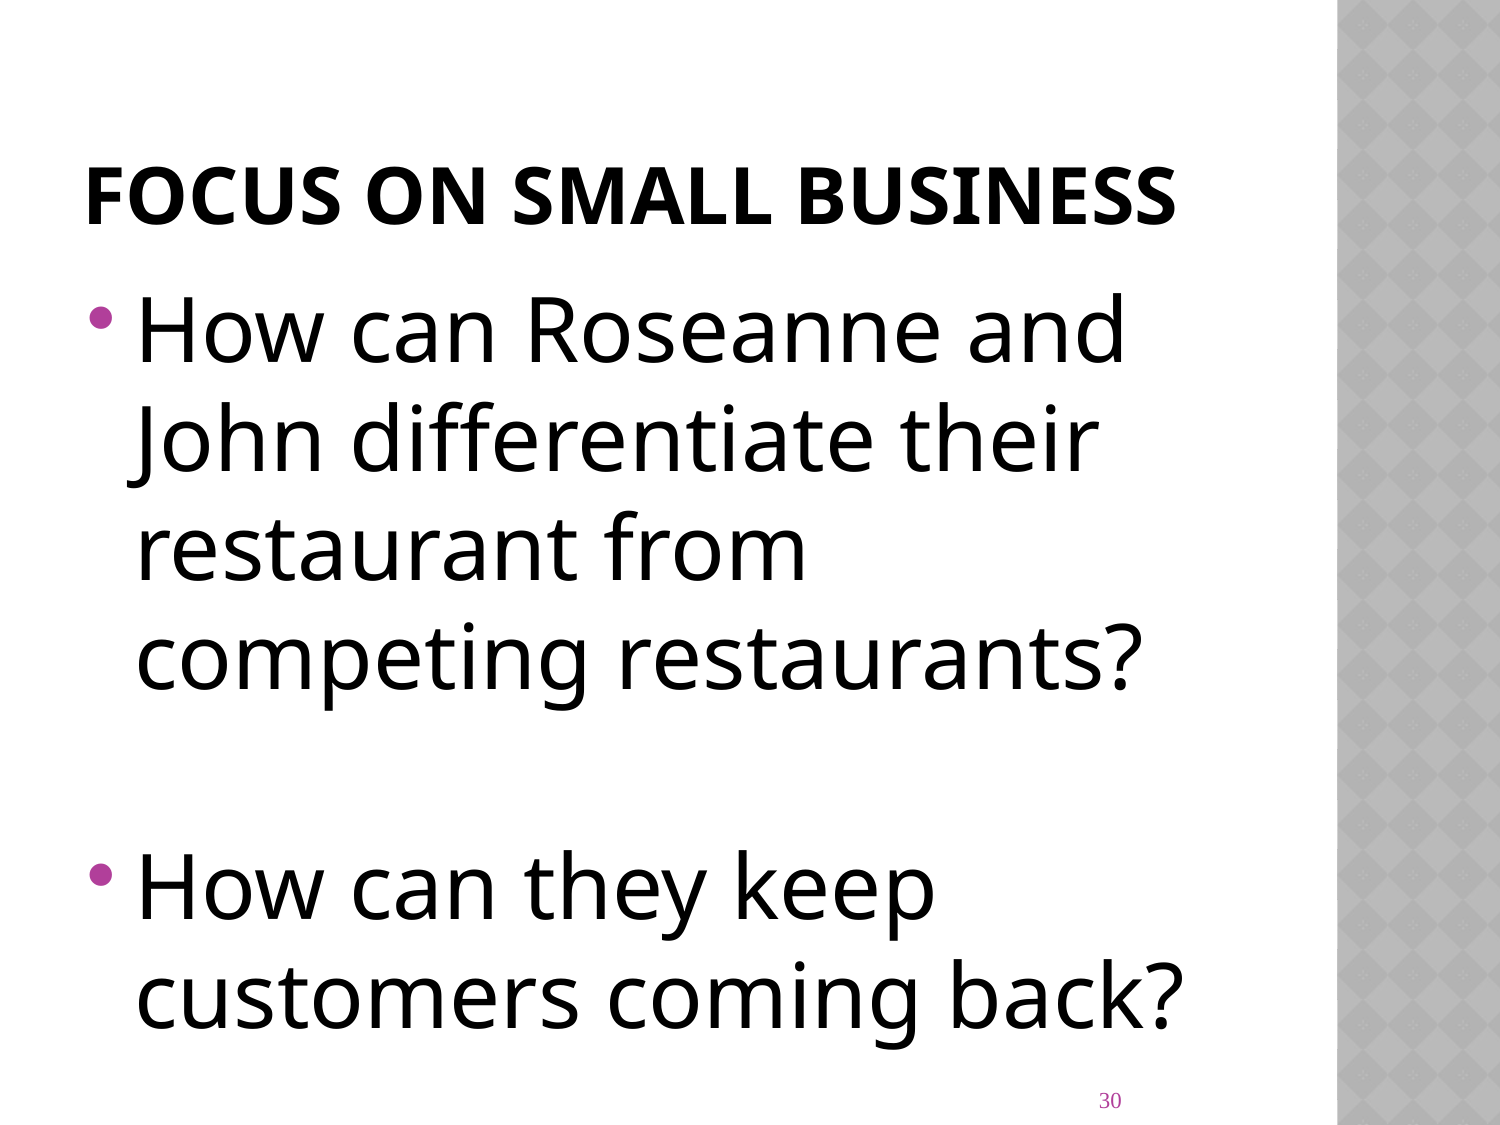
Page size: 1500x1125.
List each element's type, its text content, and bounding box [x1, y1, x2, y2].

slide_number 30 [1025, 1075, 1122, 1113]
title Focus on Small Business [75, 52, 1263, 240]
list How can Roseanne and John differentiate their restaurant from competing restaurants? How can they keep customers coming back? [75, 264, 1263, 1059]
